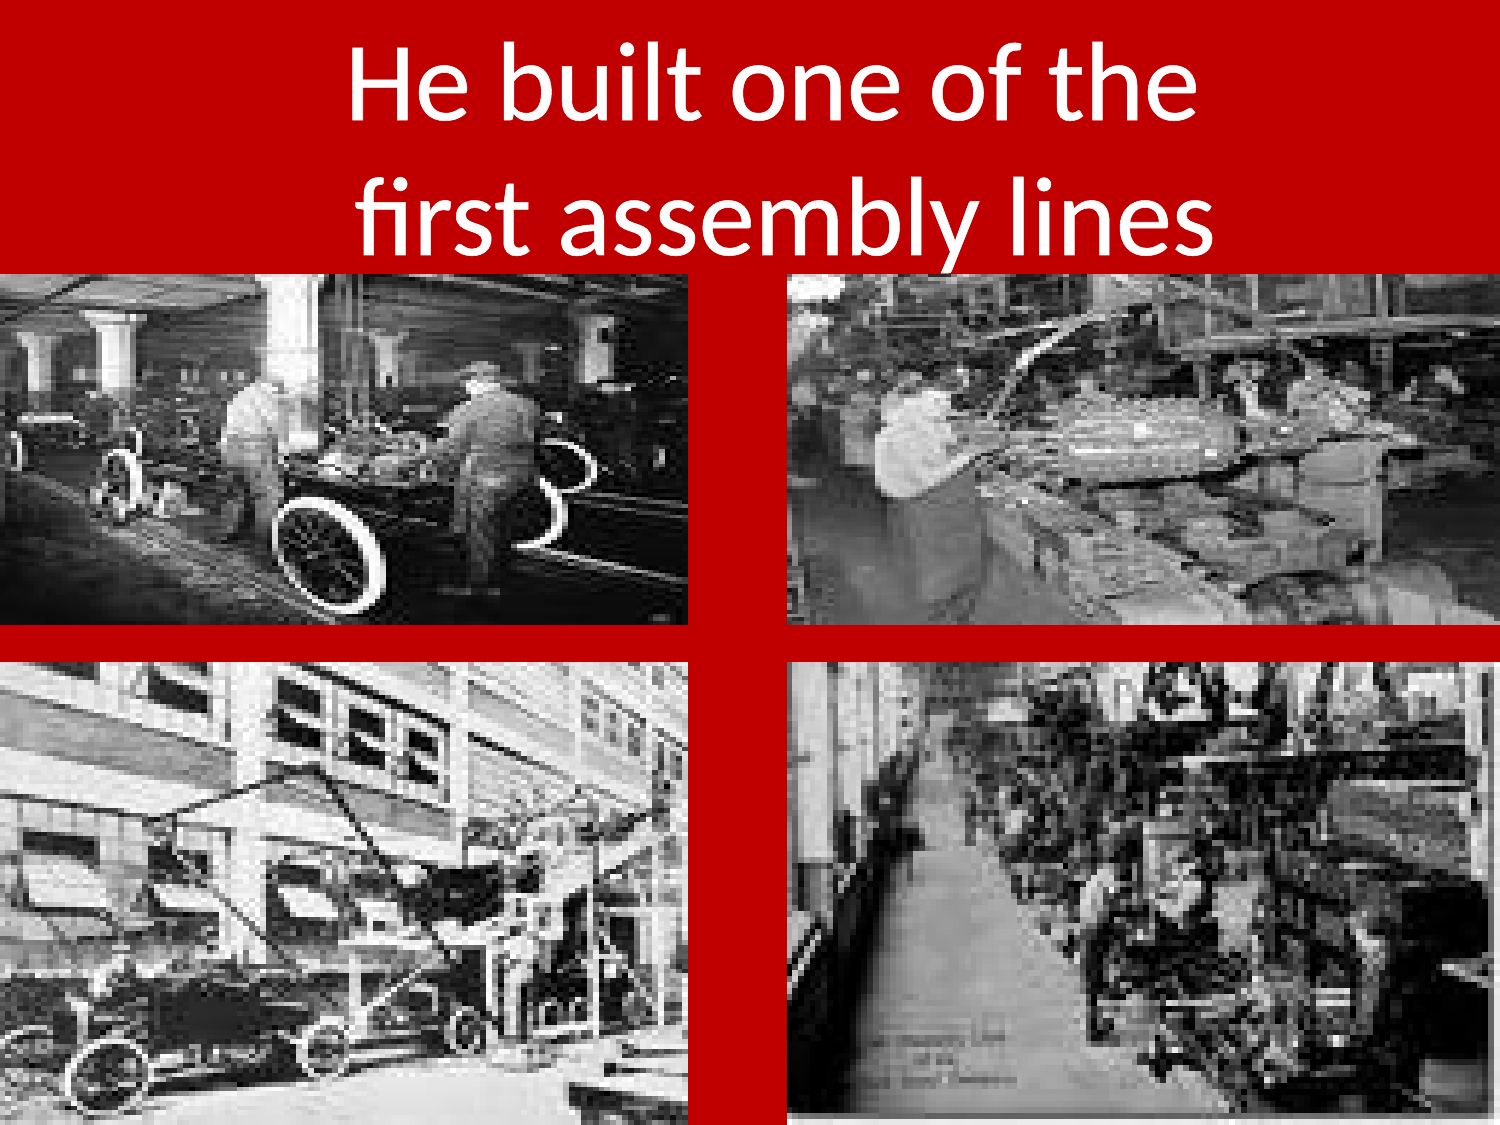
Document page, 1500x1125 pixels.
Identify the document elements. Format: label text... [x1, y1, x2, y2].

picture [0, 662, 688, 1125]
picture [0, 274, 688, 626]
text_box He built one of the first assembly lines [329, 0, 1242, 285]
picture [787, 274, 1500, 626]
picture [787, 662, 1500, 1125]
